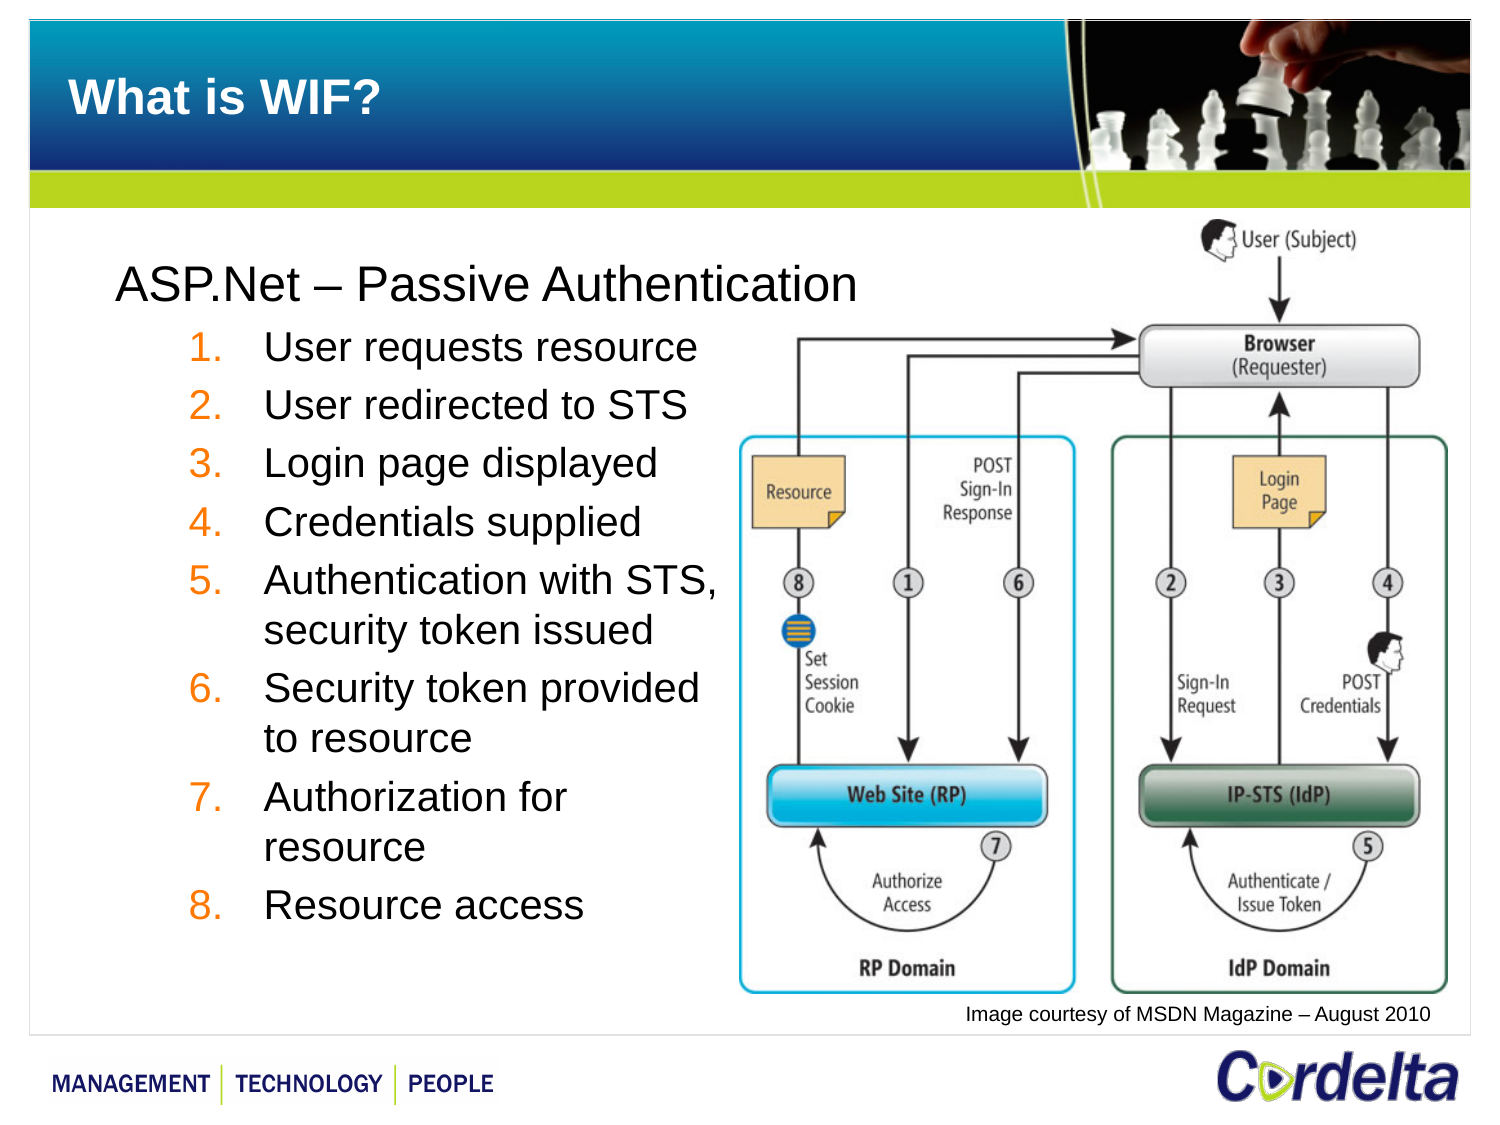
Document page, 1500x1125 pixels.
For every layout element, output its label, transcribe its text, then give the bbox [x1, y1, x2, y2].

text_box Image courtesy of MSDN Magazine – August 2010 [950, 1000, 1449, 1034]
title What is WIF? [53, 57, 1010, 143]
picture [1207, 1046, 1469, 1104]
picture [28, 19, 1472, 208]
picture [30, 21, 1470, 208]
picture [739, 219, 1448, 994]
picture [48, 1055, 498, 1105]
list ASP.Net – Passive Authentication User requests resource User redirected to STS Login page displayed Credentials supplied Authentication with STS, security token issued Security token provided to resource Authorization for resource Resource access [100, 243, 738, 1000]
